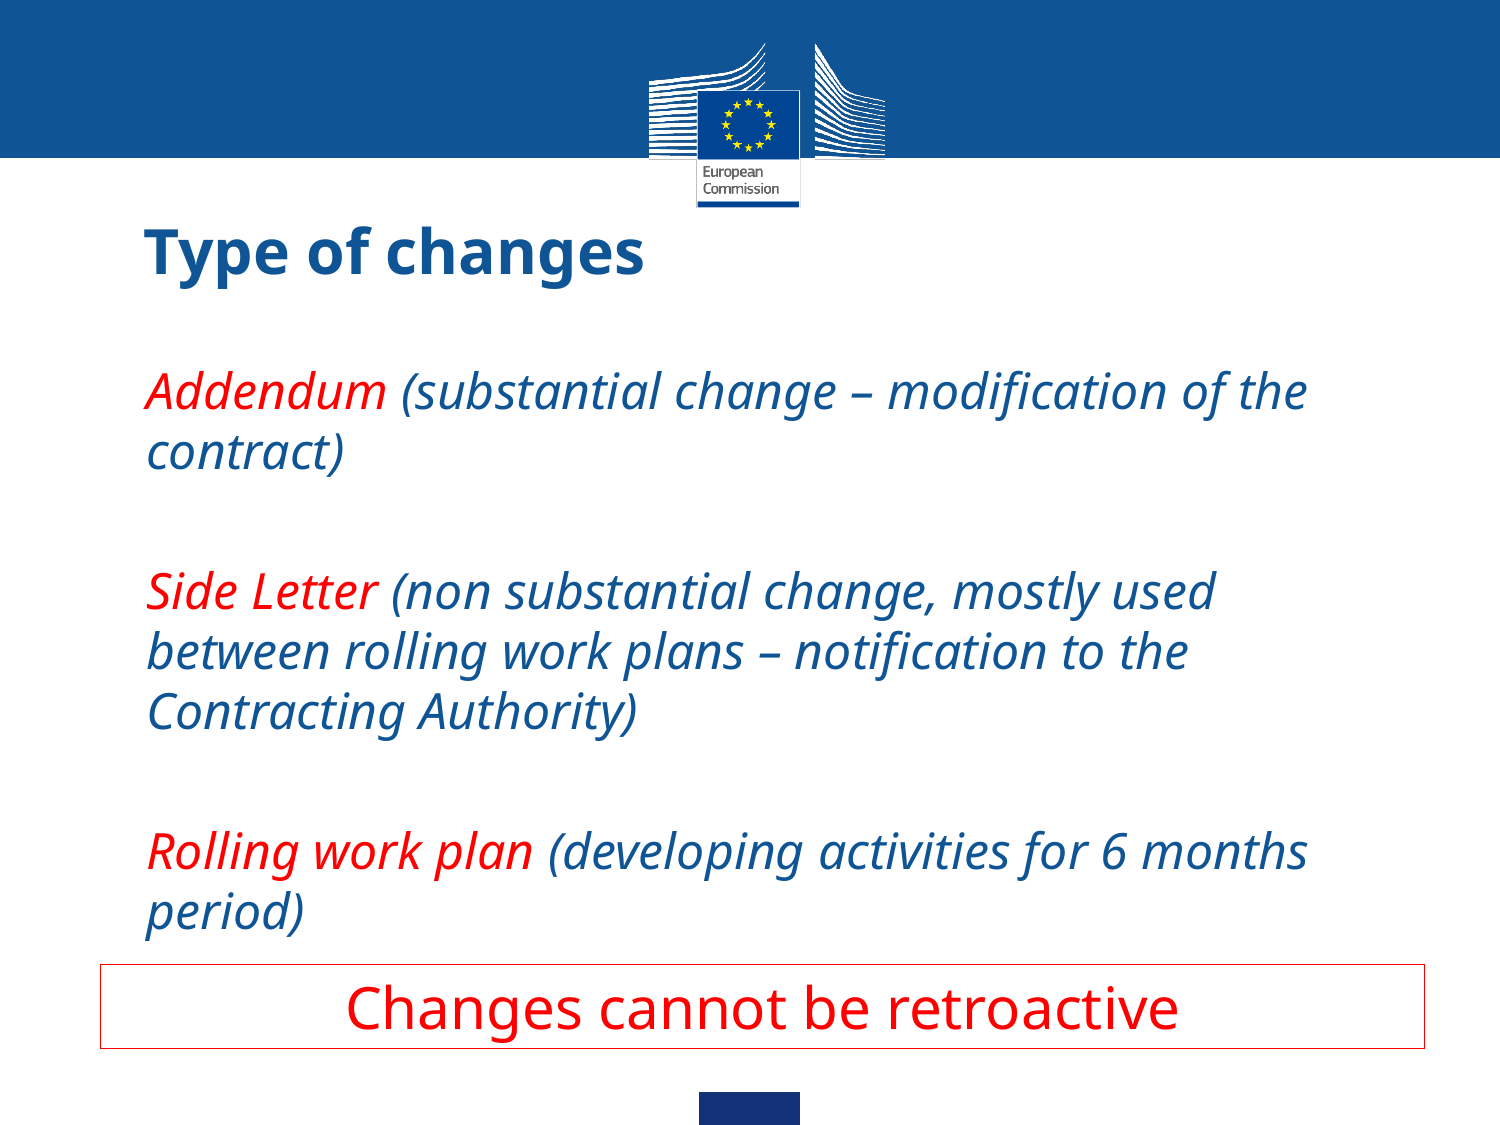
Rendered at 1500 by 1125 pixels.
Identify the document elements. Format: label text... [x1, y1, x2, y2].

list Addendum (substantial change – modification of the contract) Side Letter (non substantial change, mostly used between rolling work plans – notification to the Contracting Authority) Rolling work plan (developing activities for 6 months period) [75, 351, 1425, 931]
text_box Changes cannot be retroactive [100, 964, 1425, 1049]
picture [649, 42, 885, 172]
title Type of changes [69, 172, 1420, 327]
